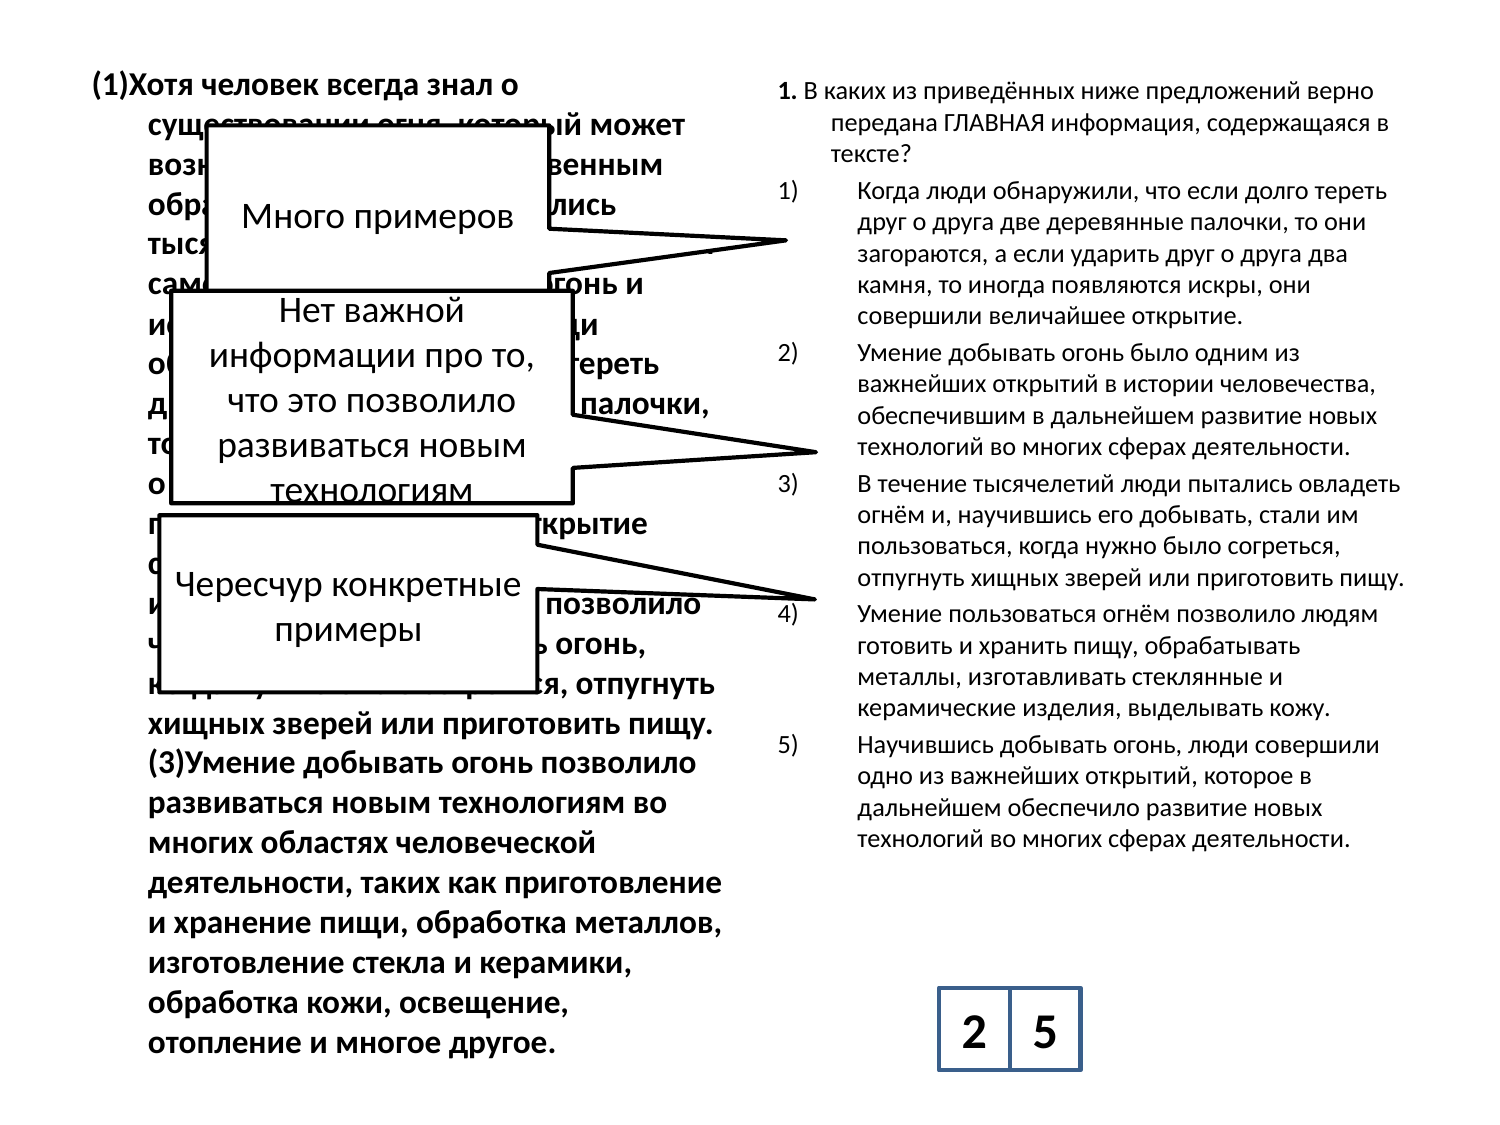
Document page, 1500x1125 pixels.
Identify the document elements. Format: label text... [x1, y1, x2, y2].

list (1)Хотя человек всегда знал о существовании огня, который может возникать в природе естественным образом, людям потребовались тысячелетия для того, чтобы научиться самостоятельно добывать огонь и использовать его. (2)<...> люди обнаружили, что если долго тереть друг о друга две деревянные палочки, то они загораются, а если ударить друг о друга два камня, то иногда появляются искры, и это открытие стало одним из самых важных в истории человечества: оно позволило человеку самому добывать огонь, когда нужно было согреться, отпугнуть хищных зверей или приготовить пищу. (3)Умение добывать огонь позволило развиваться новым технологиям во многих областях человеческой деятельности, таких как приготовление и хранение пищи, обработка металлов, изготовление стекла и керамики, обработка кожи, освещение, отопление и многое другое. [76, 54, 740, 1005]
text_box 5 [1008, 986, 1083, 1072]
list 1. В каких из приведённых ниже предложений верно передана ГЛАВНАЯ информация, со­держащаяся в тексте? Когда люди обнаружили, что если долго тереть друг о друга две деревянные палочки, то они загораются, а если ударить друг о друга два камня, то иногда появляются искры, они совершили величайшее открытие. Умение добывать огонь было одним из важнейших открытий в истории человечества, обеспечившим в дальнейшем развитие новых технологий во многих сферах деятельности. В течение тысячелетий люди пытались овладеть огнём и, научившись его добывать, стали им пользоваться, когда нужно было согреться, отпугнуть хищных зверей или приготовить пищу. Умение пользоваться огнём позволило людям готовить и хранить пищу, обрабатывать металлы, изготавливать стеклянные и керамические изделия, выделывать кожу. Научившись добывать огонь, люди совершили одно из важнейших открытий, которое в дальнейшем обеспечило развитие новых технологий во многих сферах деятельности. [762, 66, 1425, 894]
text_box 2 [937, 986, 1008, 1072]
text_box Чересчур конкретные примеры [157, 513, 817, 695]
text_box Нет важной информации про то, что это позволило развиваться новым технологиям [169, 288, 819, 506]
text_box Много примеров [204, 123, 789, 288]
